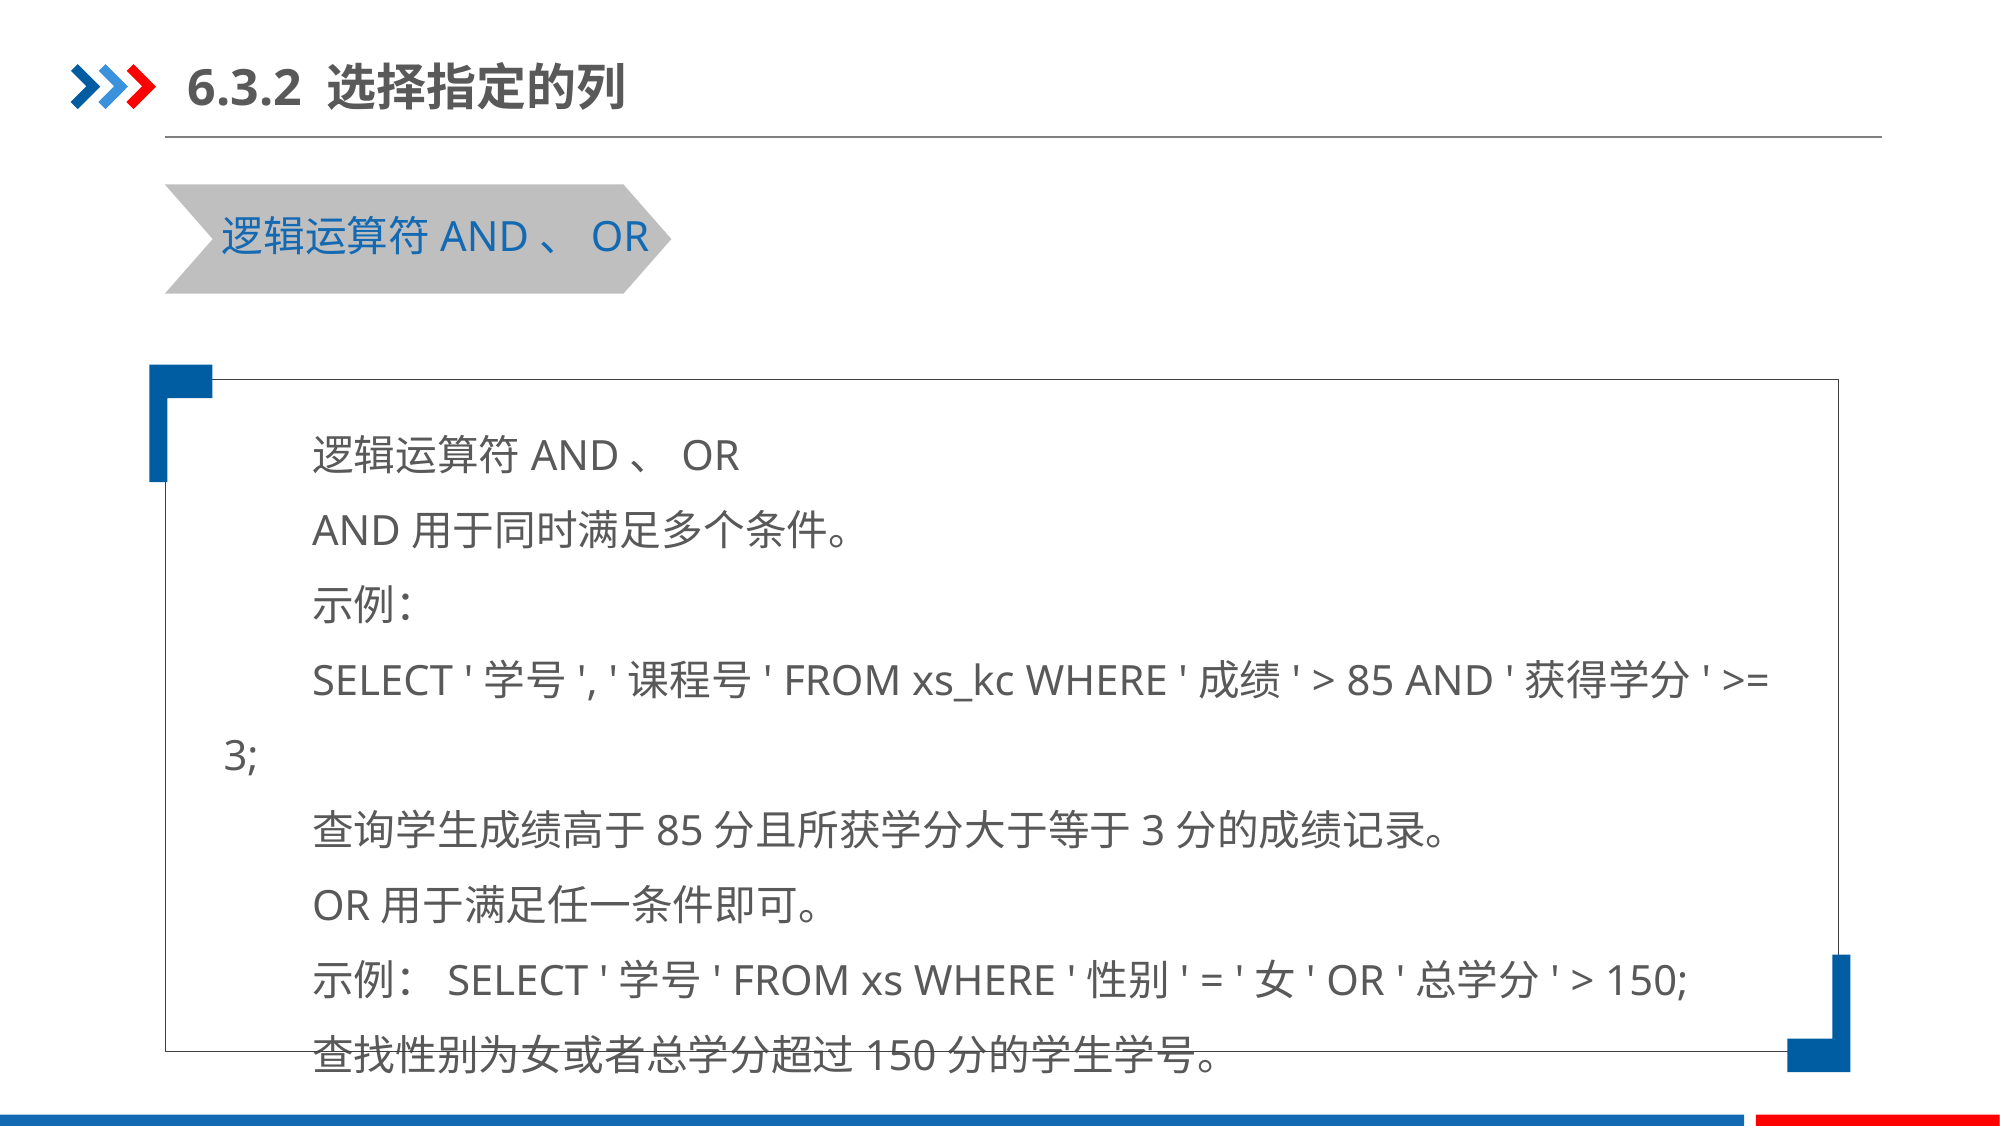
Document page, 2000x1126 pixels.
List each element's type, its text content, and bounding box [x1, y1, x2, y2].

text_box [163, 378, 1841, 1053]
text_box [164, 184, 639, 232]
text_box 6.3.2 选择指定的列 [187, 43, 827, 127]
text_box [147, 363, 215, 484]
text_box 逻辑运算符AND、OR [206, 202, 665, 267]
text_box [1785, 953, 1852, 1074]
text_box [665, 231, 672, 247]
text_box [164, 246, 647, 294]
